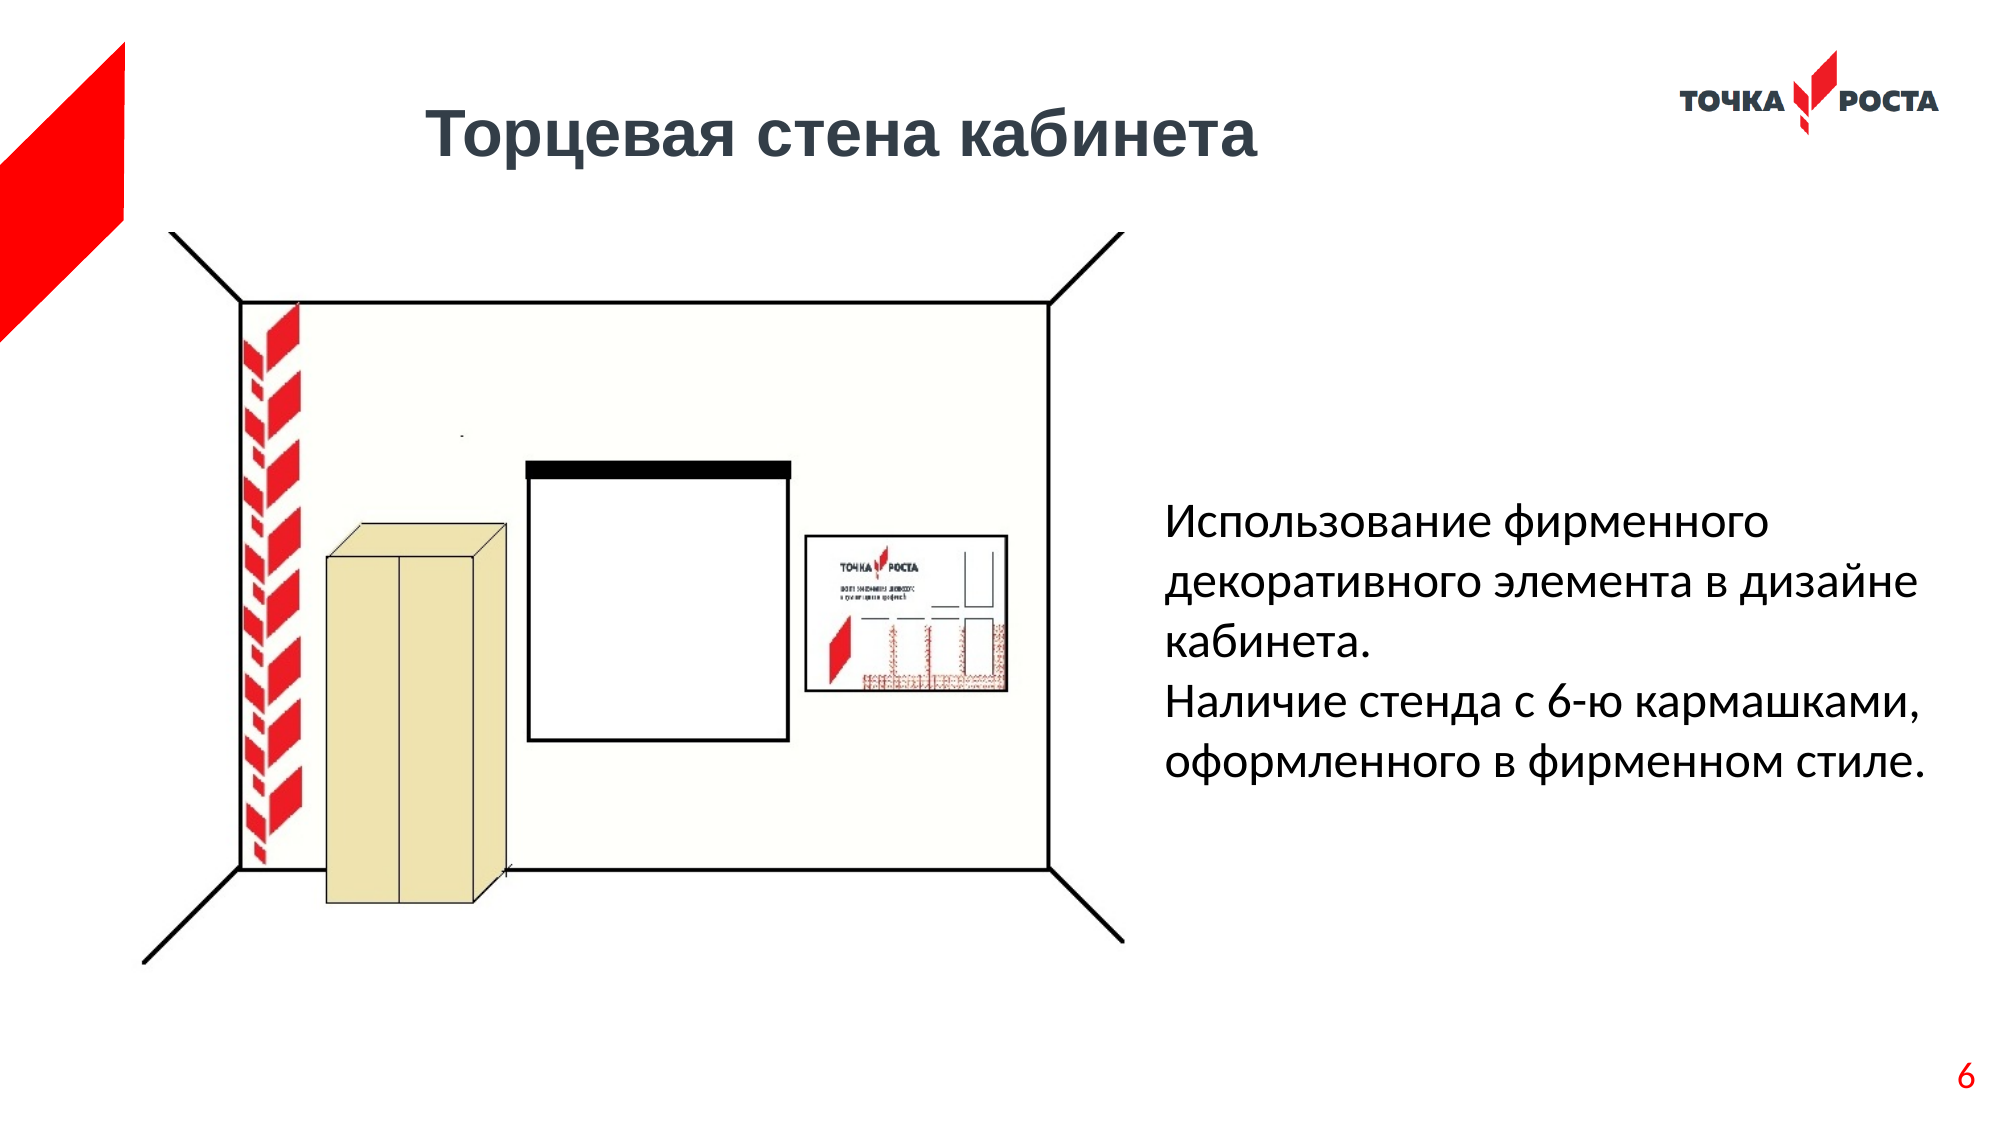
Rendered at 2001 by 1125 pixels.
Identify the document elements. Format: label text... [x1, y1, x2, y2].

picture [1671, 42, 1947, 146]
text_box Использование фирменного декоративного элемента в дизайне кабинета. Наличие стенда с 6-ю кармашками, оформленного в фирменном стиле. [1159, 479, 1941, 855]
slide_number 6 [1946, 1043, 1984, 1103]
picture [121, 232, 1159, 1011]
title Торцевая стена кабинета [180, 59, 1503, 211]
